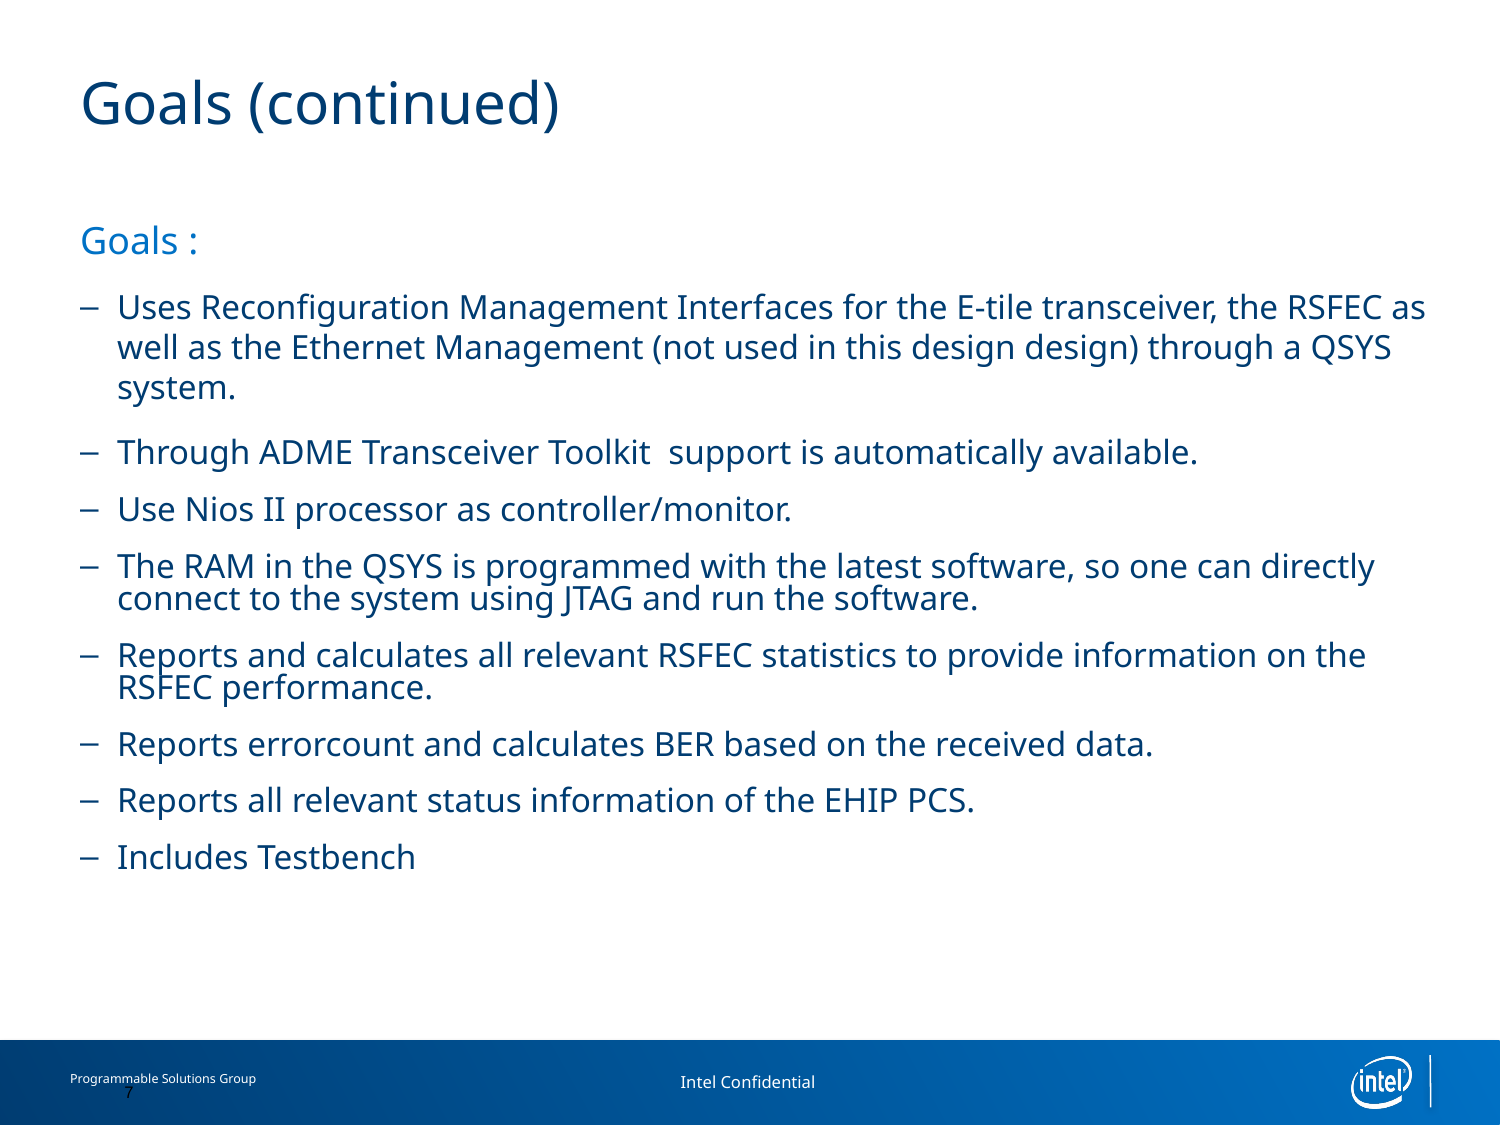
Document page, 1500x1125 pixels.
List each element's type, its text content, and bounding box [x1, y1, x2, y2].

slide_number 7 [19, 1069, 134, 1116]
title Goals (continued) [80, 65, 1458, 194]
picture [1351, 1056, 1412, 1109]
list Goals : Uses Reconfiguration Management Interfaces for the E-tile transceiver, the RSFEC as well as the Ethernet Management (not used in this design design) through a QSYS system. Through ADME Transceiver Toolkit support is automatically available. Use Nios II processor as controller/monitor. The RAM in the QSYS is programmed with the latest software, so one can directly connect to the system using JTAG and run the software. Reports and calculates all relevant RSFEC statistics to provide information on the RSFEC performance. Reports errorcount and calculates BER based on the received data. Reports all relevant status information of the EHIP PCS. Includes Testbench [80, 225, 1461, 1028]
